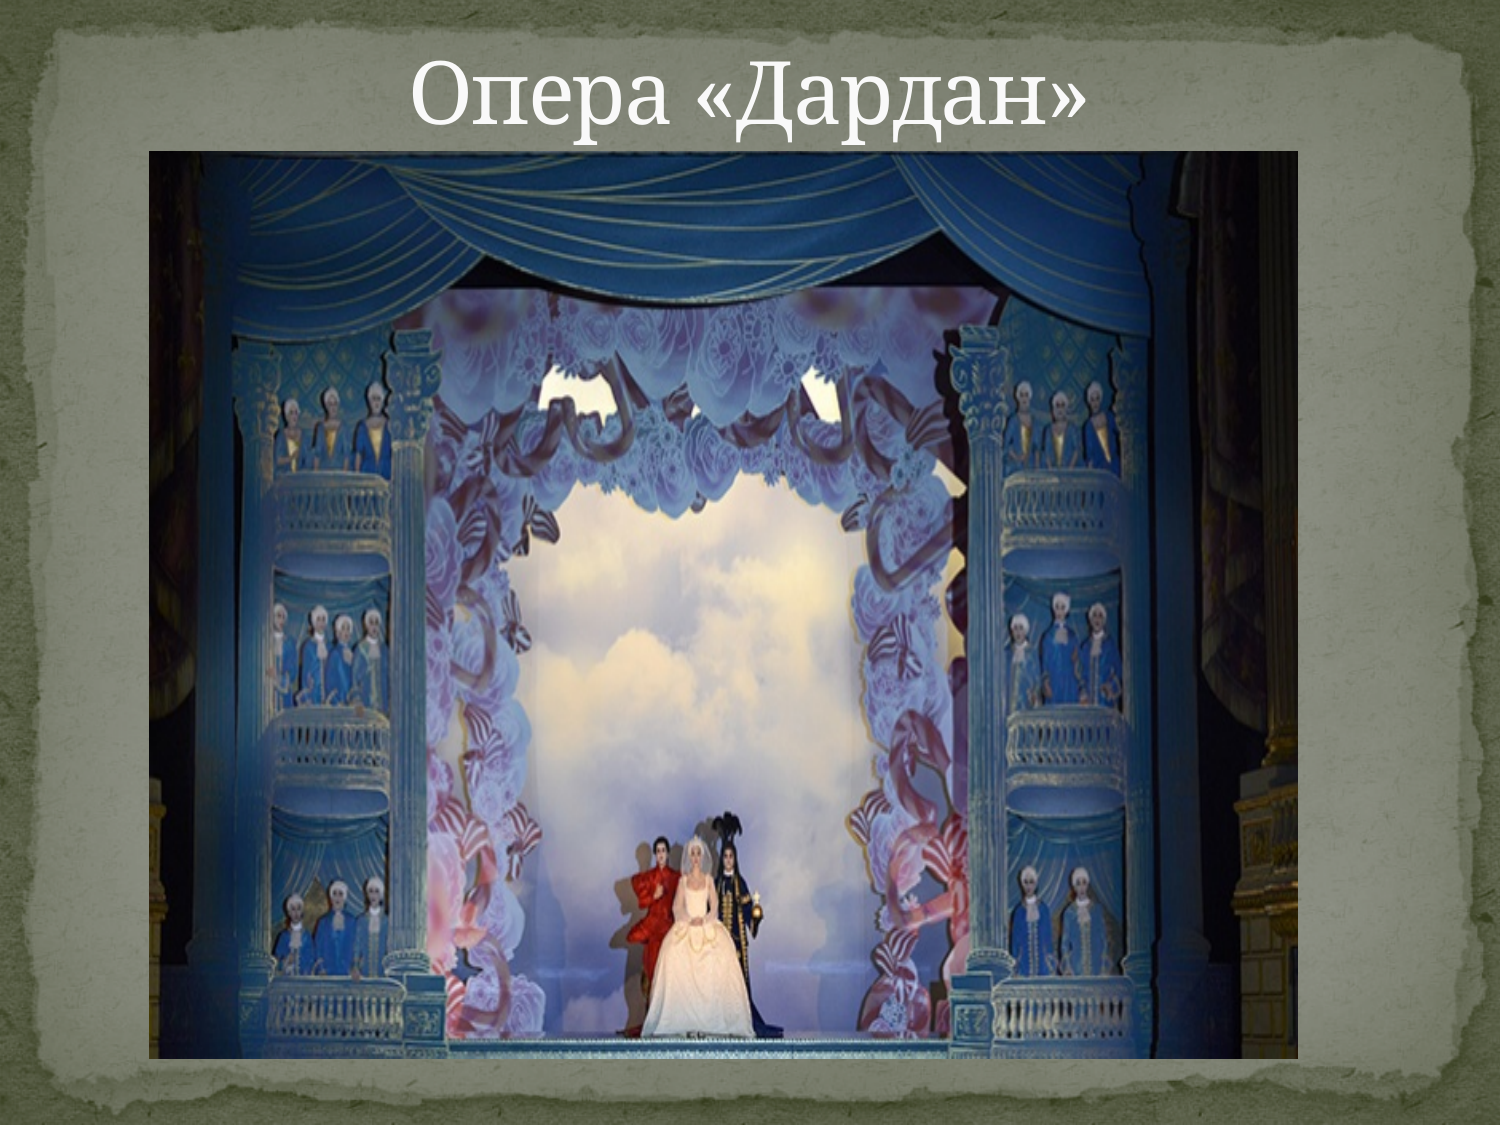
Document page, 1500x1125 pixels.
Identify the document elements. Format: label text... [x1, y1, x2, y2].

title Опера «Дардан» [74, 24, 1425, 150]
picture [149, 151, 1298, 1059]
